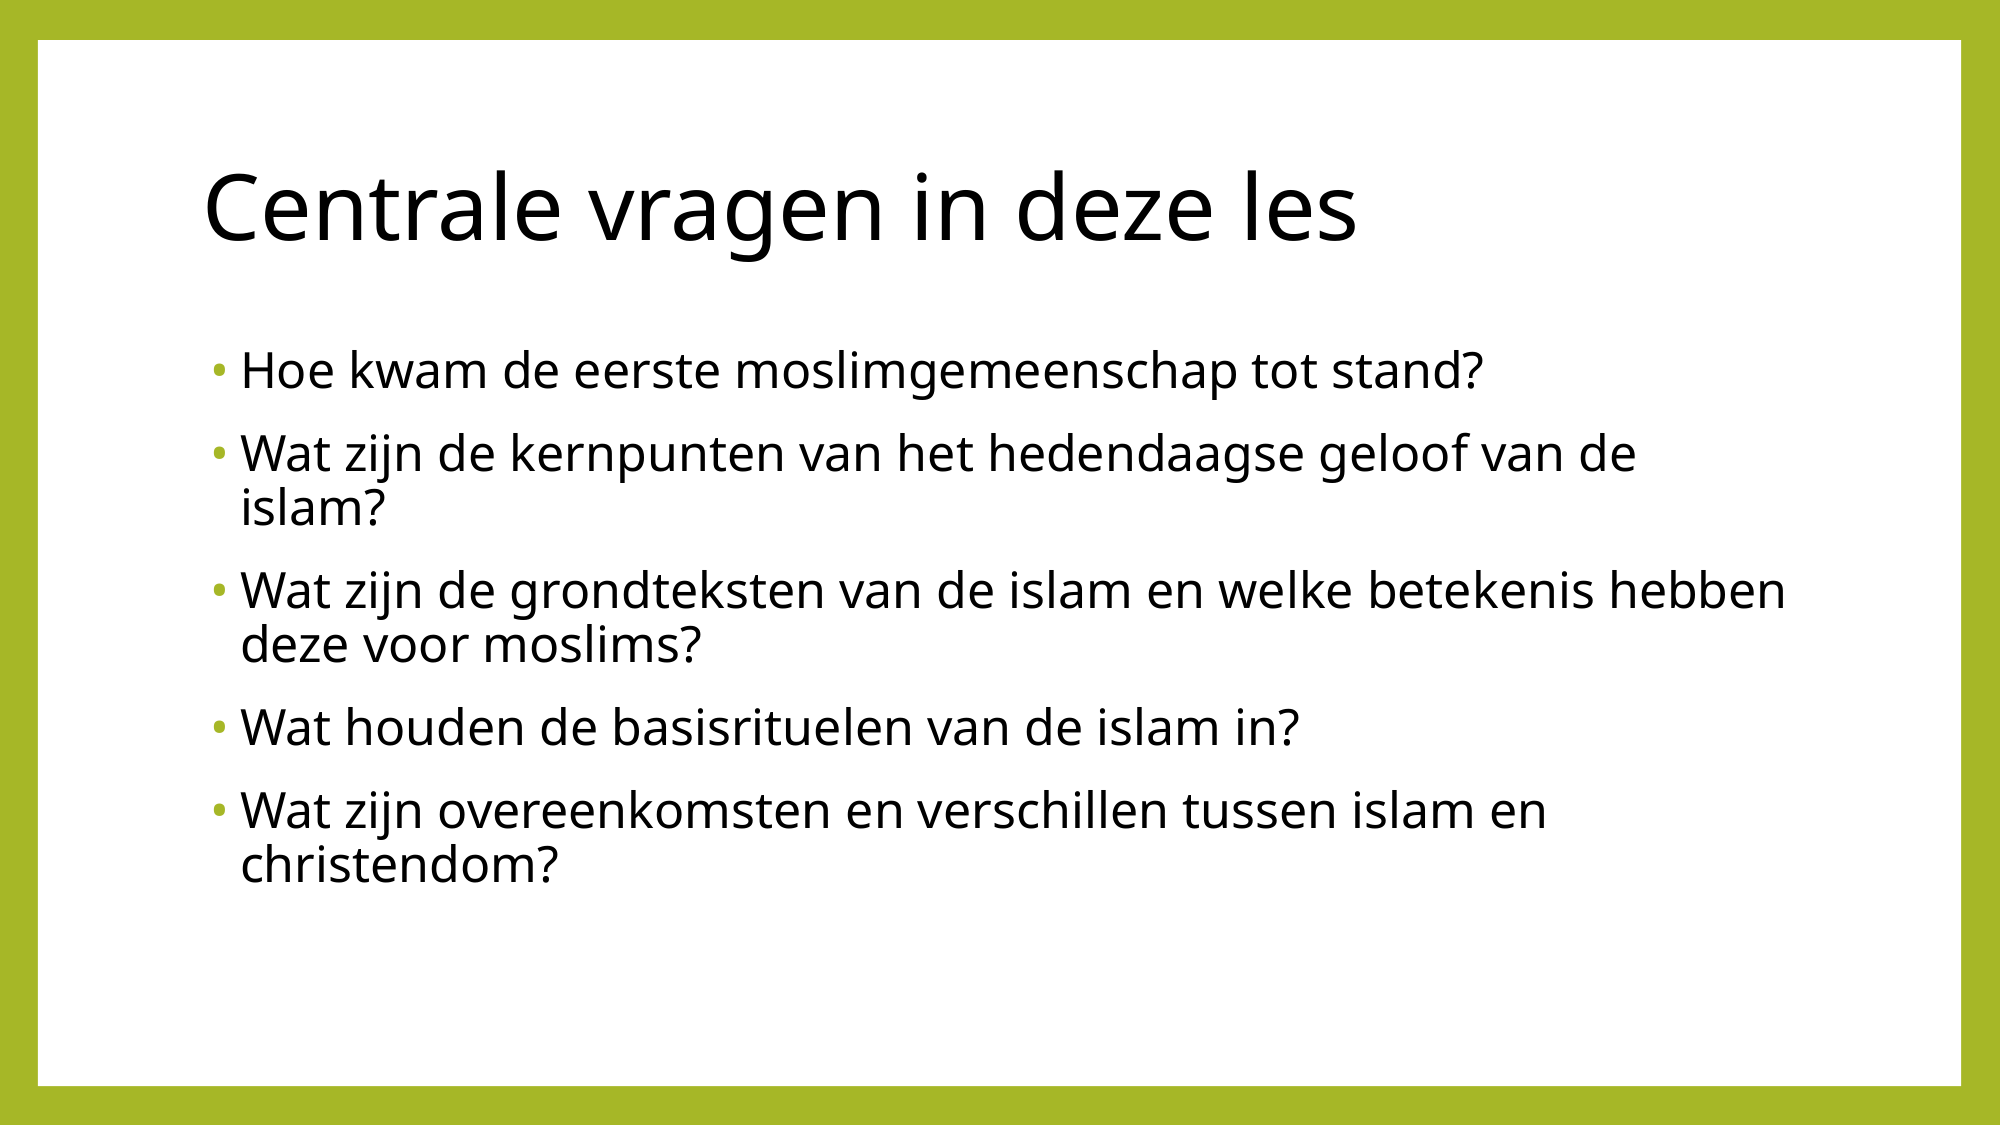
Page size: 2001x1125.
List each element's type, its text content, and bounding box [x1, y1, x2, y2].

list Hoe kwam de eerste moslimgemeenschap tot stand? Wat zijn de kernpunten van het hedendaagse geloof van de islam? Wat zijn de grondteksten van de islam en welke betekenis hebben deze voor moslims? Wat houden de basisrituelen van de islam in? Wat zijn overeenkomsten en verschillen tussen islam en christendom? [187, 337, 1807, 1000]
title Centrale vragen in deze les [187, 99, 1808, 323]
